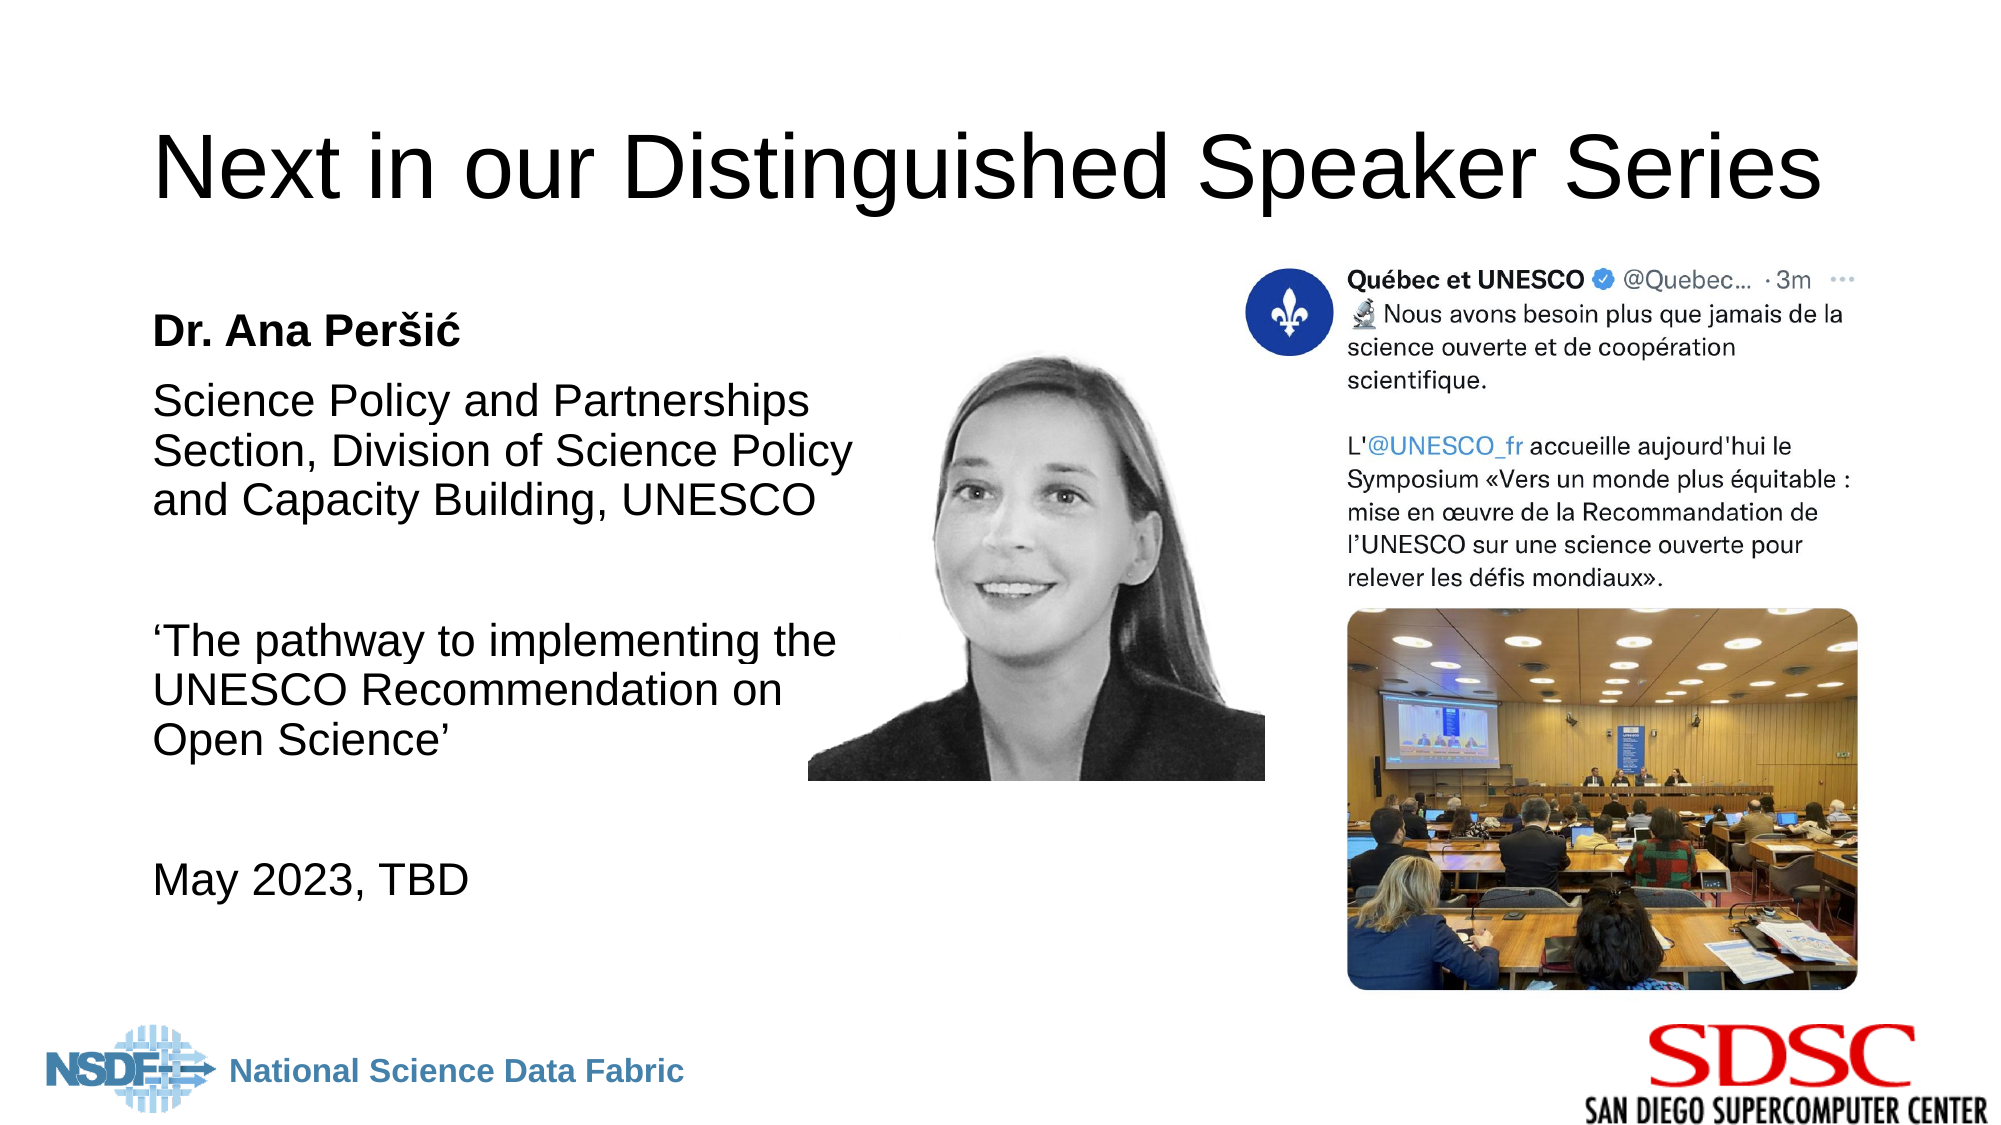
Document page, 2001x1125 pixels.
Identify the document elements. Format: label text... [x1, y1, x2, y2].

picture [46, 1024, 217, 1114]
picture [808, 251, 1885, 1002]
title Next in our Distinguished Speaker Series [137, 59, 1863, 278]
picture [1585, 1024, 1988, 1125]
list Dr. Ana Peršić Science Policy and Partnerships Section, Division of Science Policy and Capacity Building, UNESCO ‘The pathway to implementing the UNESCO Recommendation on Open Science’ May 2023, TBD [137, 299, 874, 1014]
